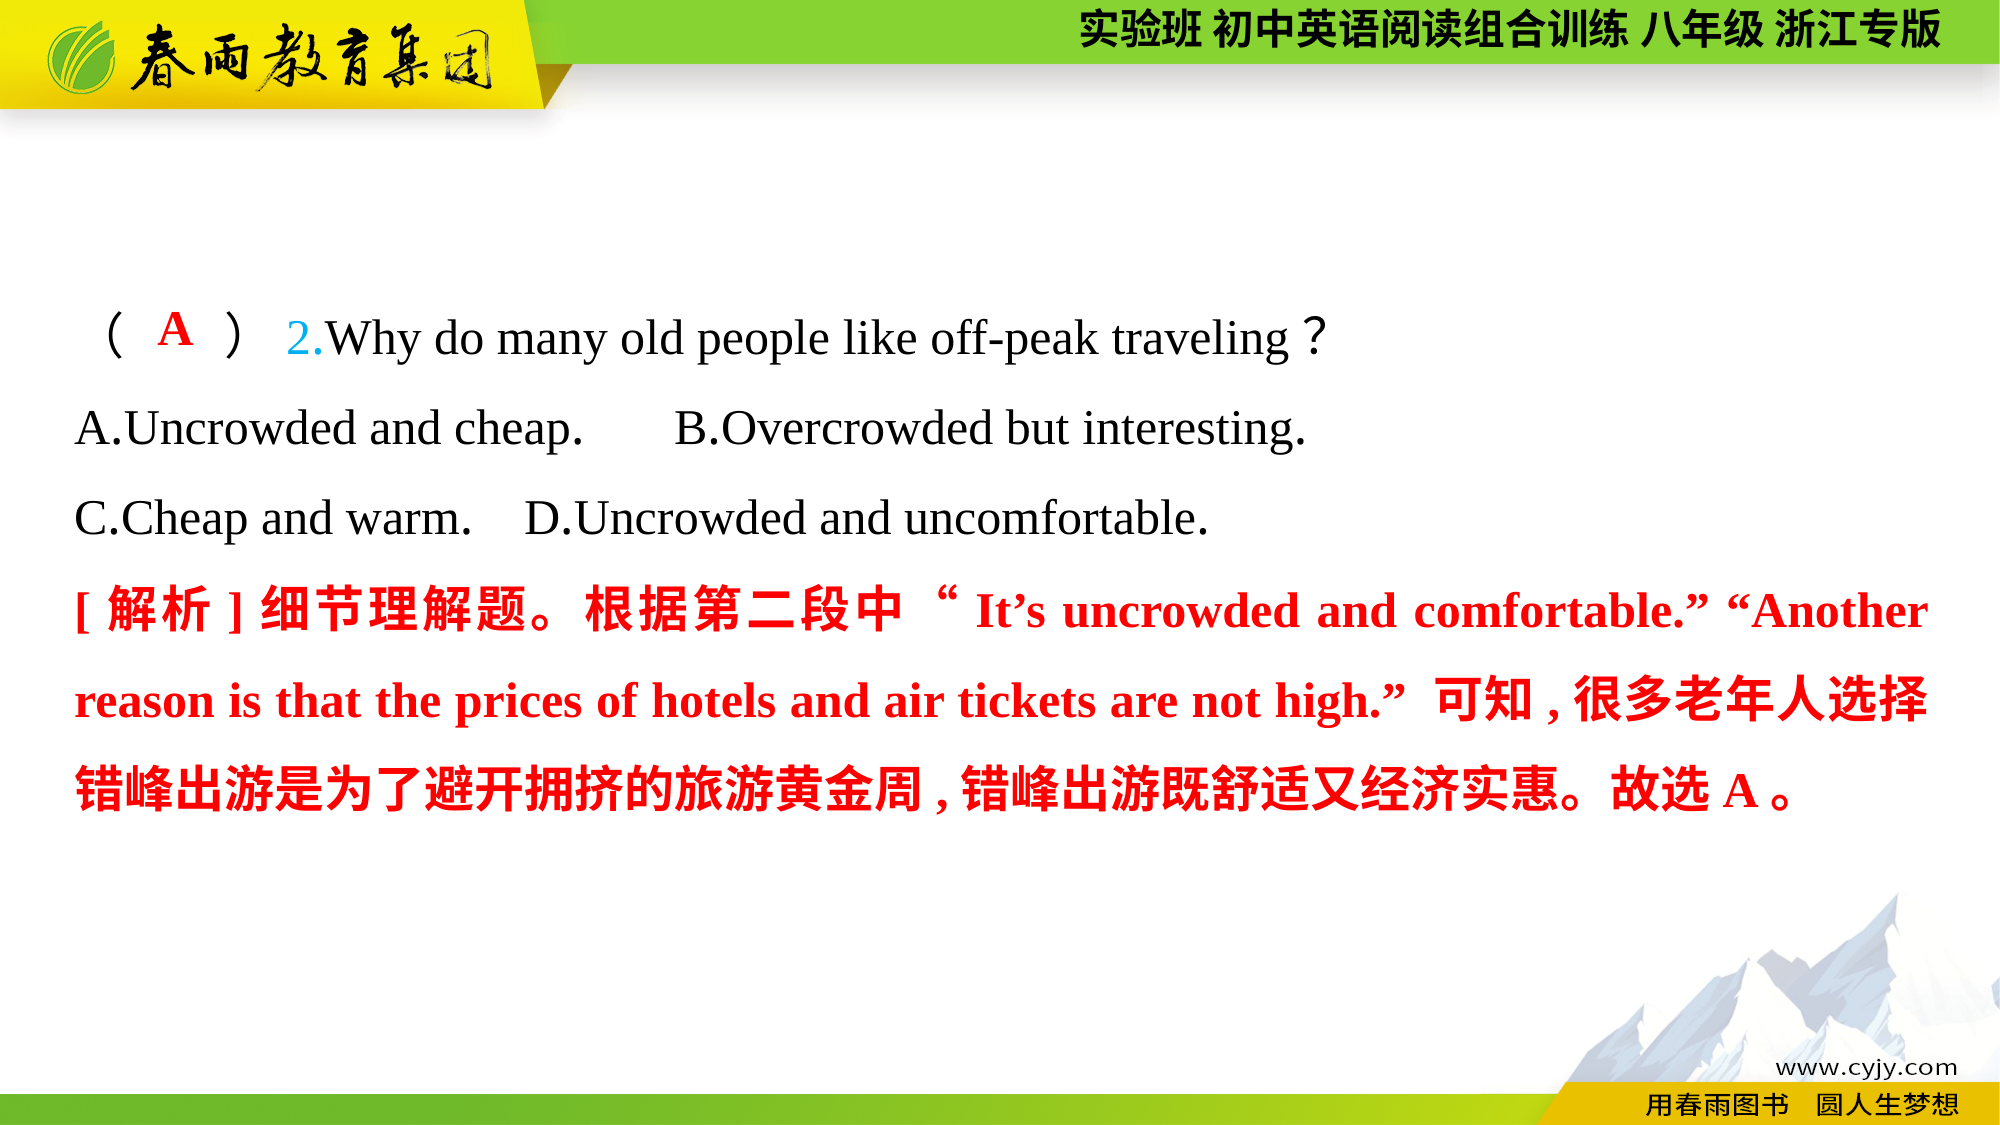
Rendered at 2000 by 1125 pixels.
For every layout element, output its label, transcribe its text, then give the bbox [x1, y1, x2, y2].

list （ ）2.Why do many old people like off-peak traveling？ A.Uncrowded and cheap. B.Overcrowded but interesting. C.Cheap and warm. D.Uncrowded and uncomfortable. [59, 267, 1944, 544]
picture [0, 0, 2000, 1125]
text_box [解析]细节理解题。根据第二段中“It’s uncrowded and comfortable.” “Another reason is that the prices of hotels and air tickets are not high.” 可知,很多老年人选择错峰出游是为了避开拥挤的旅游黄金周,错峰出游既舒适又经济实惠。故选A。 [59, 544, 1944, 825]
text_box A [142, 287, 209, 363]
